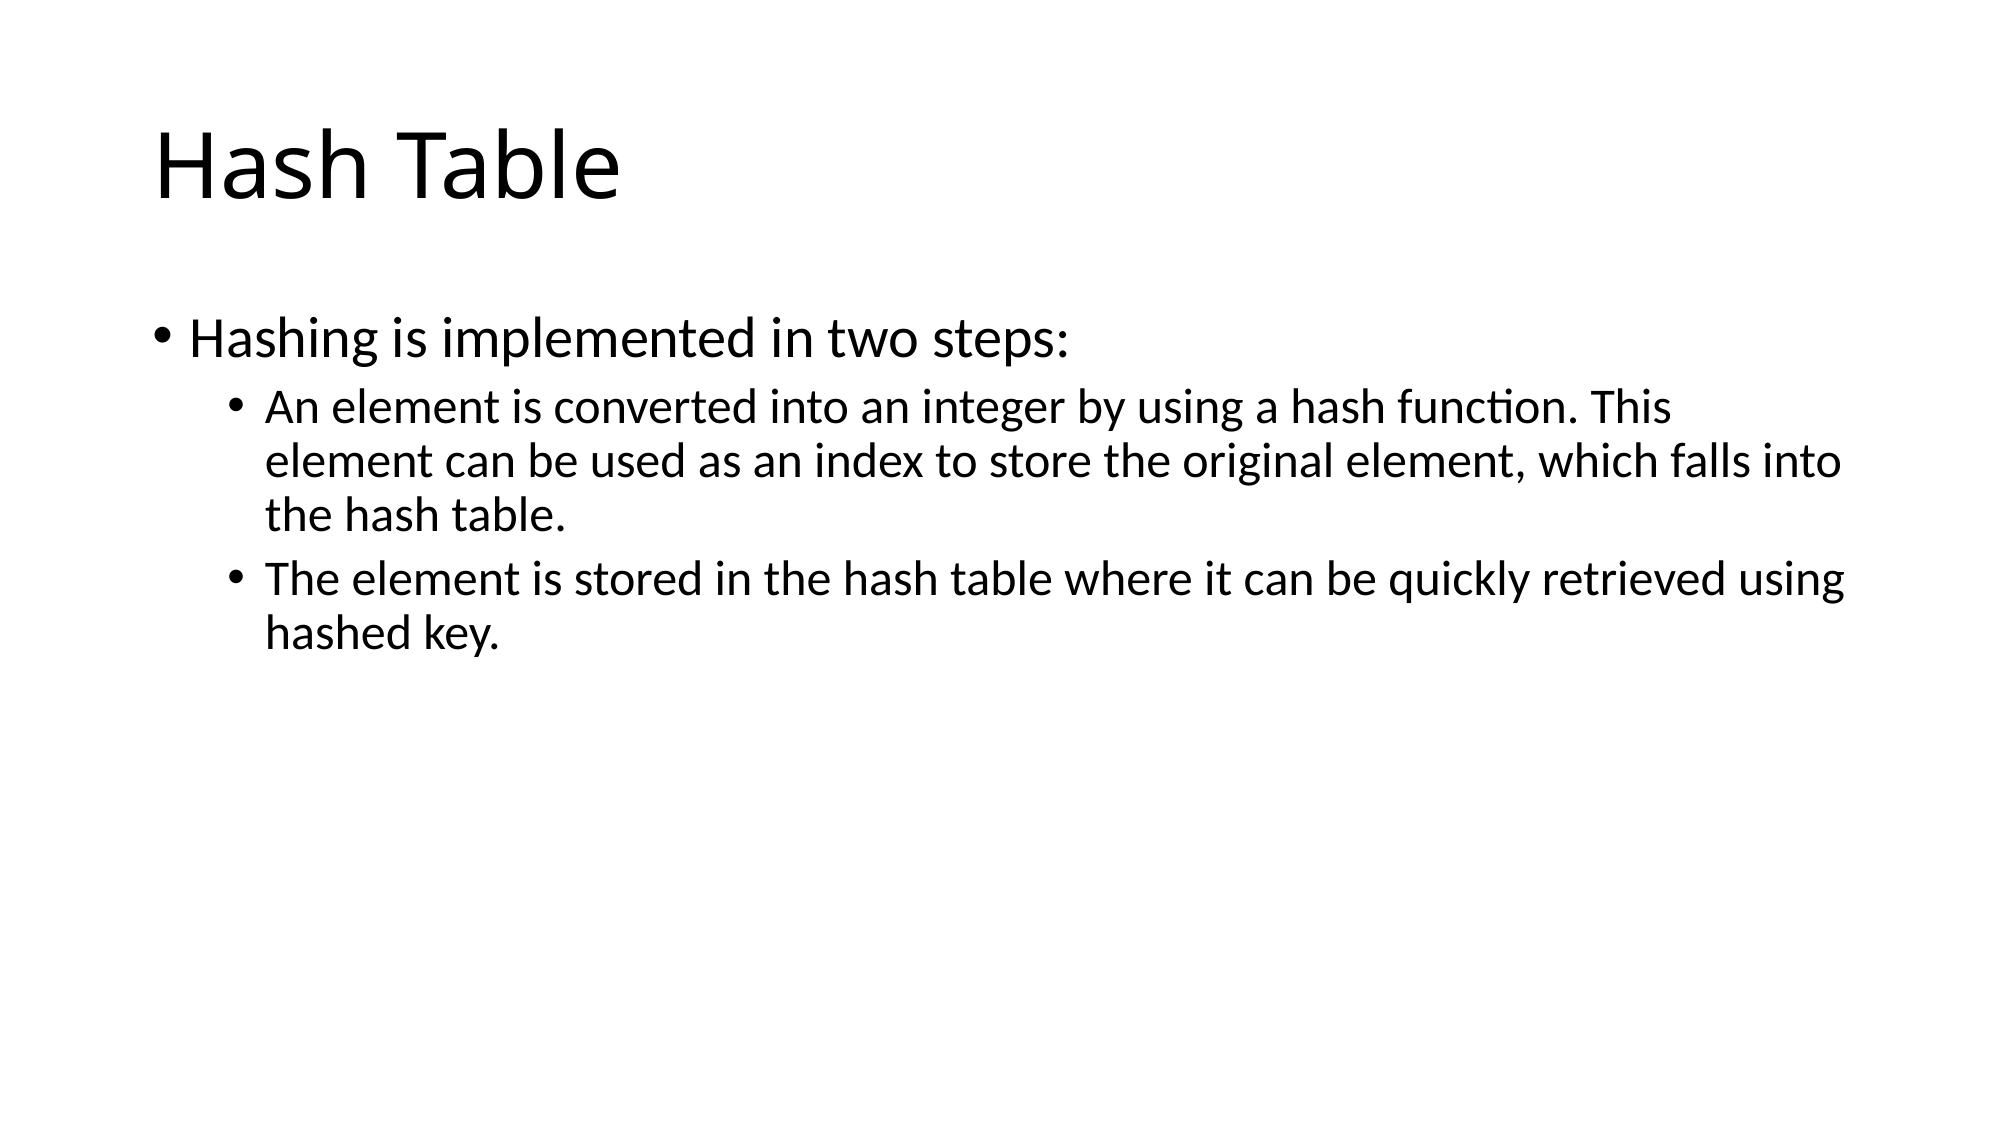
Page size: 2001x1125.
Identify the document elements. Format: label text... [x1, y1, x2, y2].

title Hash Table [137, 59, 1863, 278]
list Hashing is implemented in two steps: An element is converted into an integer by using a hash function. This element can be used as an index to store the original element, which falls into the hash table. The element is stored in the hash table where it can be quickly retrieved using hashed key. [137, 299, 1863, 1014]
